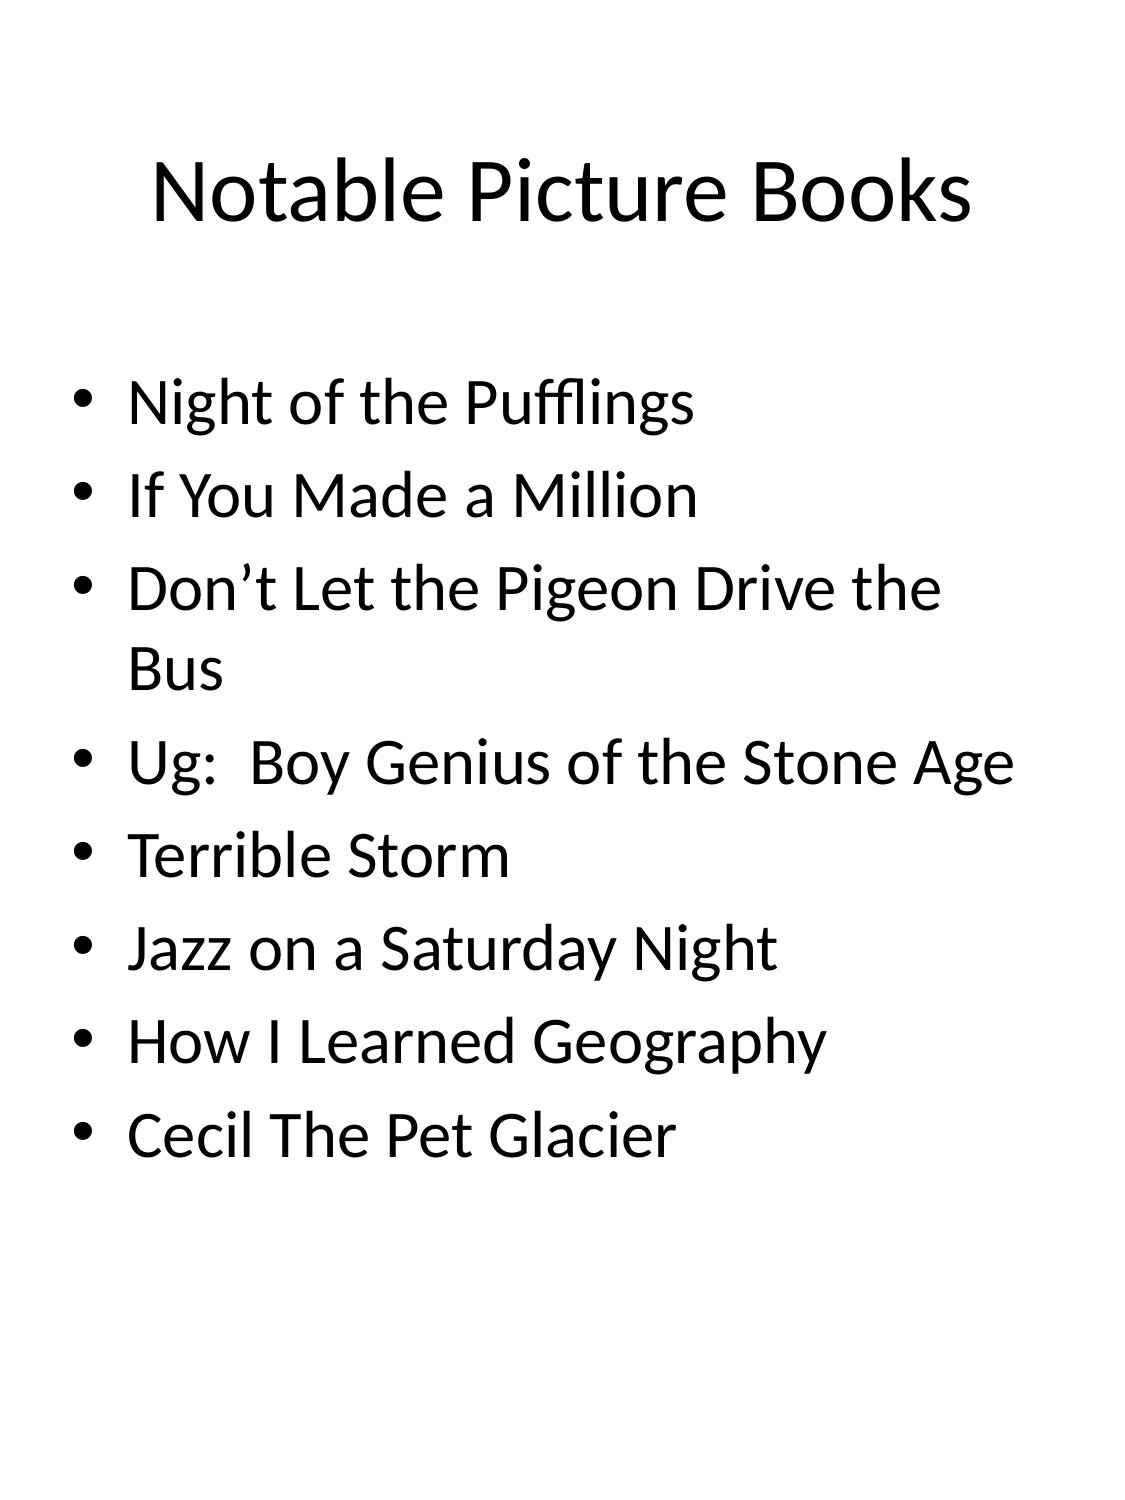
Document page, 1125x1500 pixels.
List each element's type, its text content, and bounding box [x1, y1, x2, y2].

title Notable Picture Books [56, 60, 1069, 310]
list Night of the Pufflings If You Made a Million Don’t Let the Pigeon Drive the Bus Ug: Boy Genius of the Stone Age Terrible Storm Jazz on a Saturday Night How I Learned Geography Cecil The Pet Glacier [56, 350, 1069, 1340]
